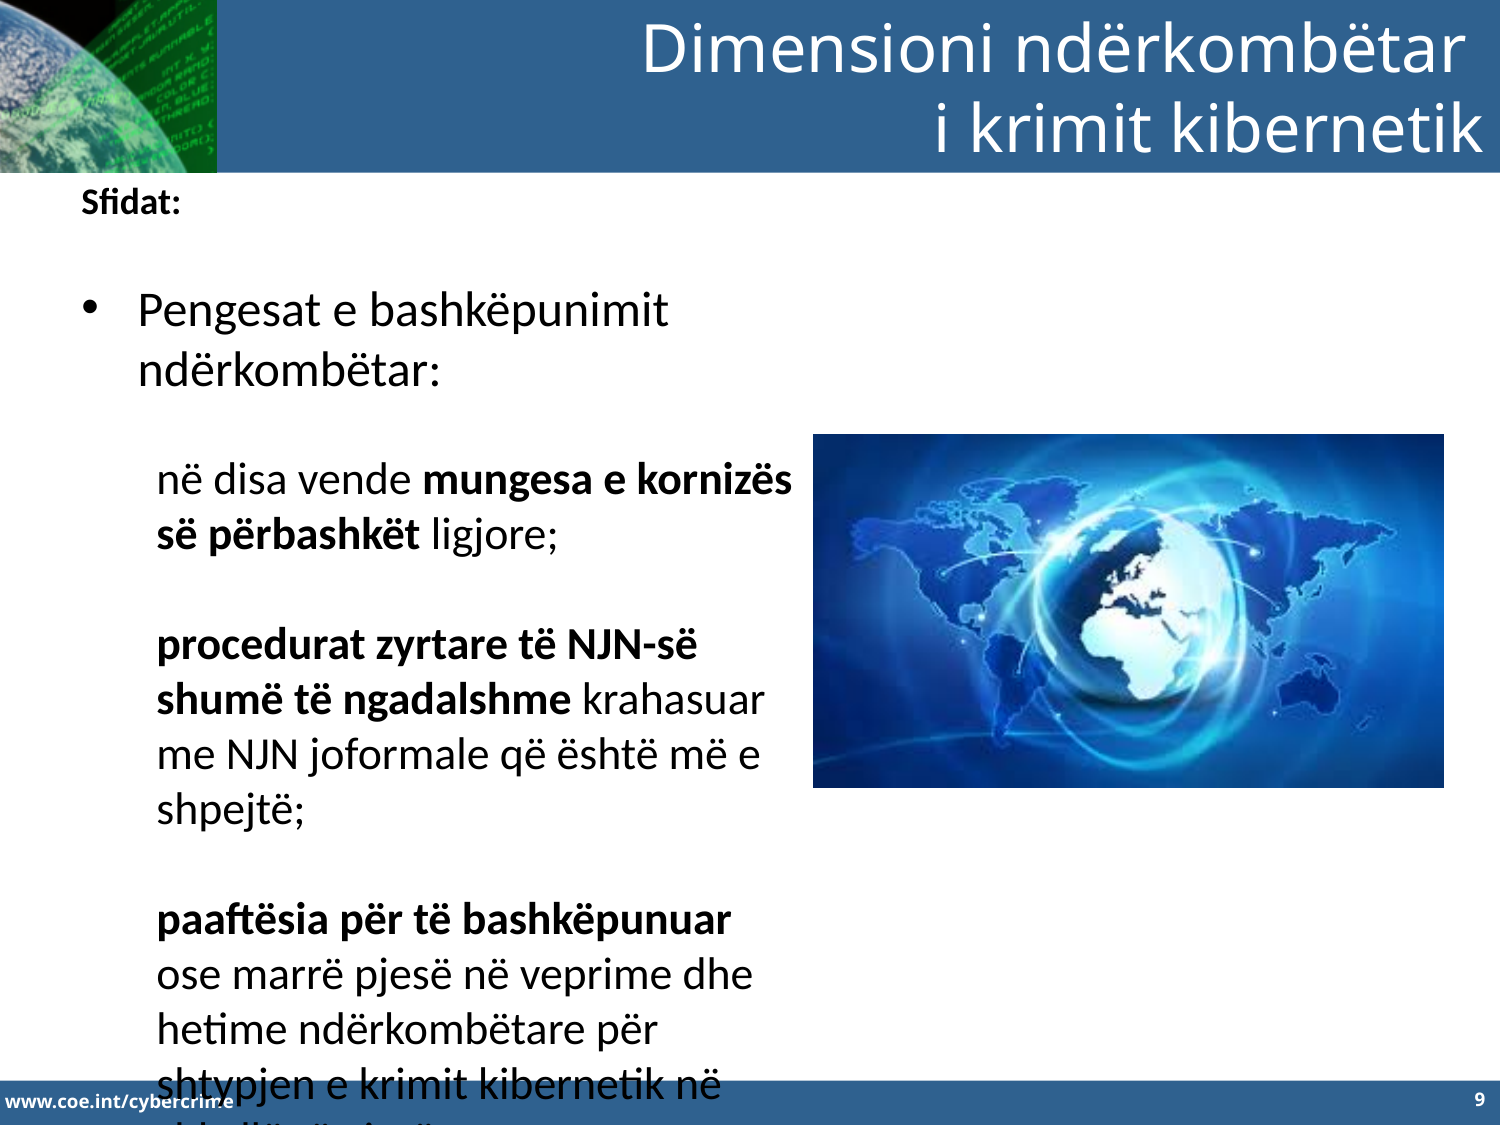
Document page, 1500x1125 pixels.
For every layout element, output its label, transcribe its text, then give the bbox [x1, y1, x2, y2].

picture [813, 434, 1444, 788]
picture [0, 1, 217, 173]
slide_number 9 [1149, 1079, 1500, 1125]
text_box Dimensioni ndërkombëtar i krimit kibernetik [329, 9, 1500, 162]
text_box Sfidat: Pengesat e bashkëpunimit ndërkombëtar: në disa vende mungesa e kornizës së përbashkët ligjore; procedurat zyrtare të NJN-së shumë të ngadalshme krahasuar me NJN joformale që është më e shpejtë; paaftësia për të bashkëpunuar ose marrë pjesë në veprime dhe hetime ndërkombëtare për shtypjen e krimit kibernetik në shkallë të gjerë. [66, 99, 817, 1125]
